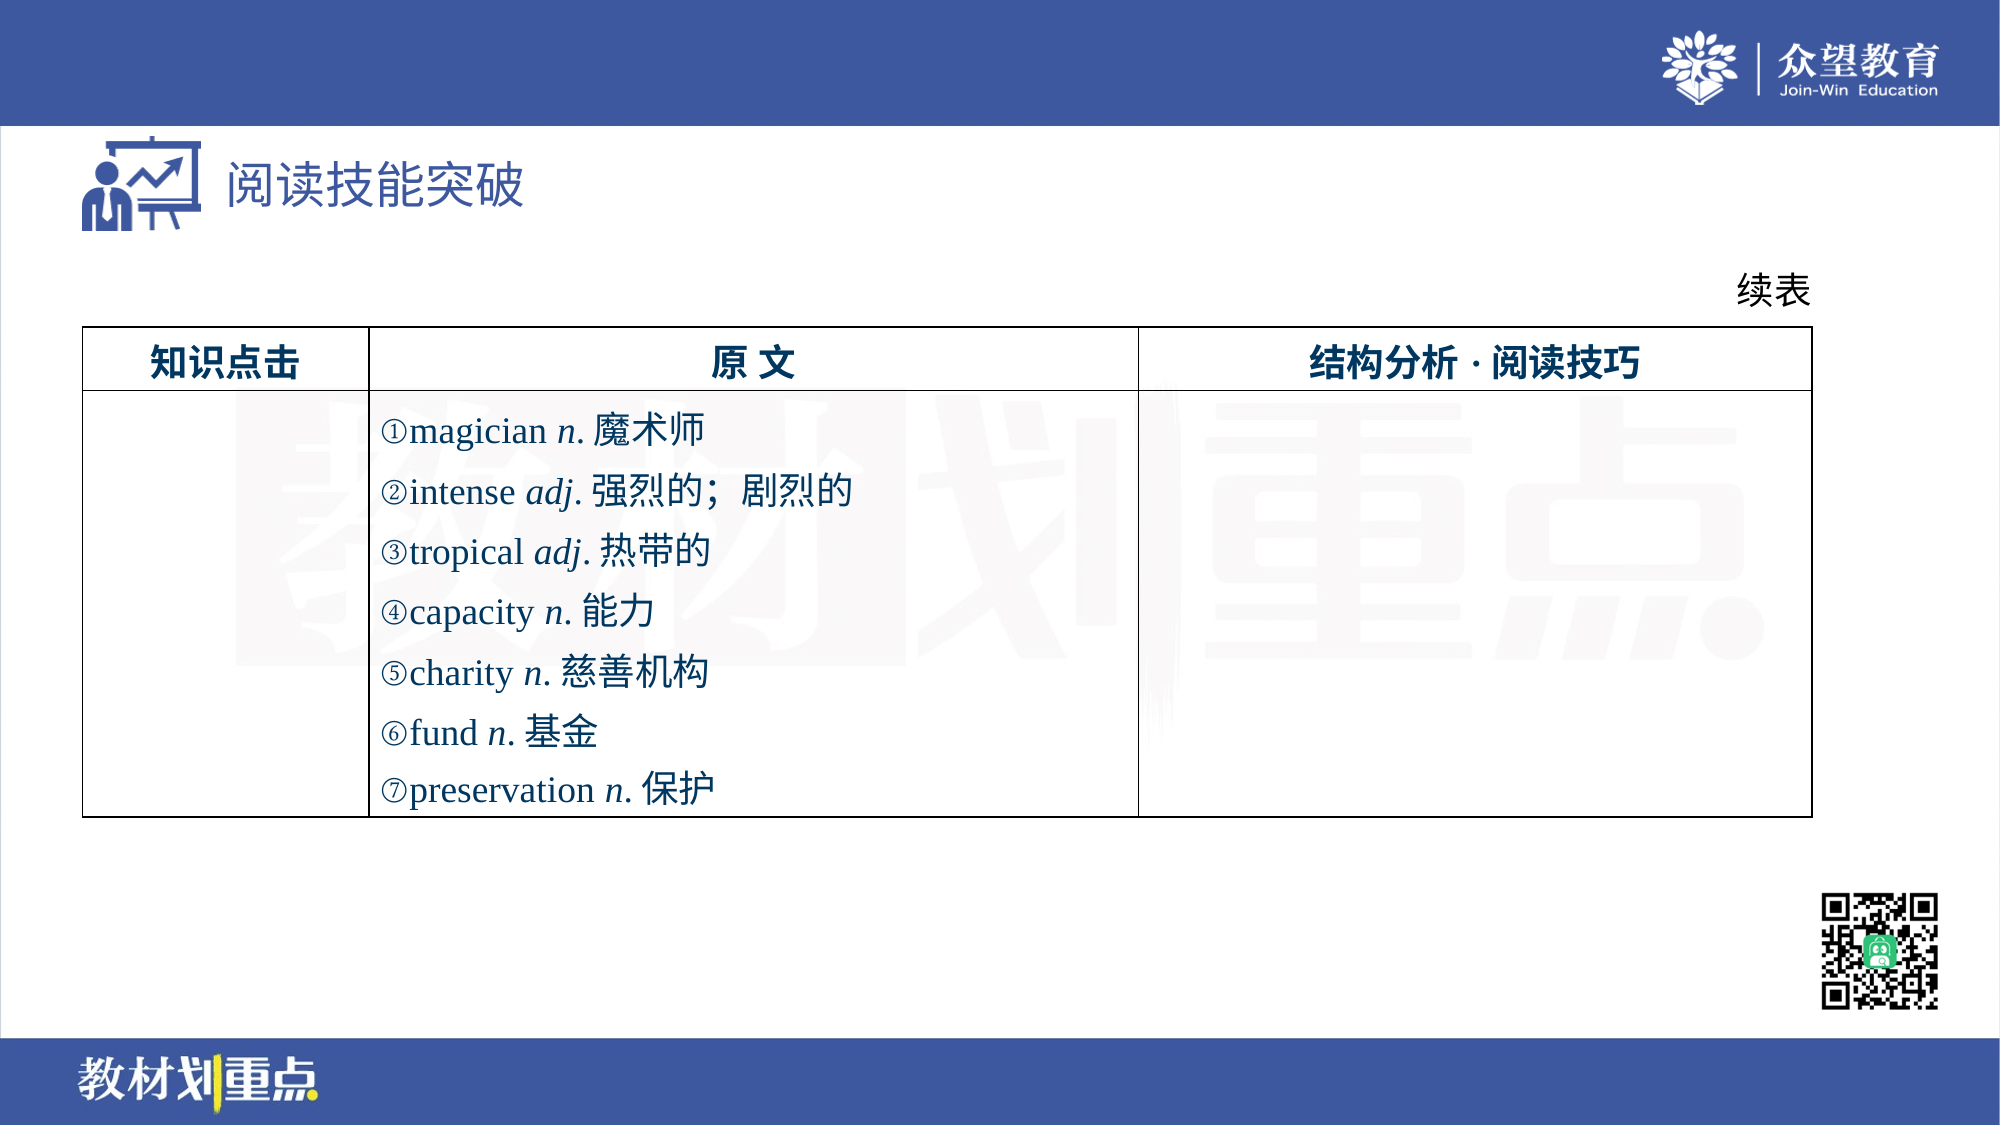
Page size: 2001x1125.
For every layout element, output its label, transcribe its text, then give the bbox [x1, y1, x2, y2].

table_header 知识点击 [83, 328, 368, 390]
text_box 续表 [1736, 247, 1812, 312]
table_header 结构分析·阅读技巧 [1139, 328, 1811, 390]
table_cell [1139, 391, 1811, 816]
table_header 原 文 [370, 328, 1138, 390]
table_cell [83, 391, 368, 816]
picture [0, 0, 2000, 1125]
table_cell ①magician n.魔术师 ②intense adj.强烈的；剧烈的 ③tropical adj.热带的 ④capacity n.能力 ⑤charity n.慈善机构 ⑥fund n.基金 ⑦preservation n.保护 [370, 391, 1138, 816]
